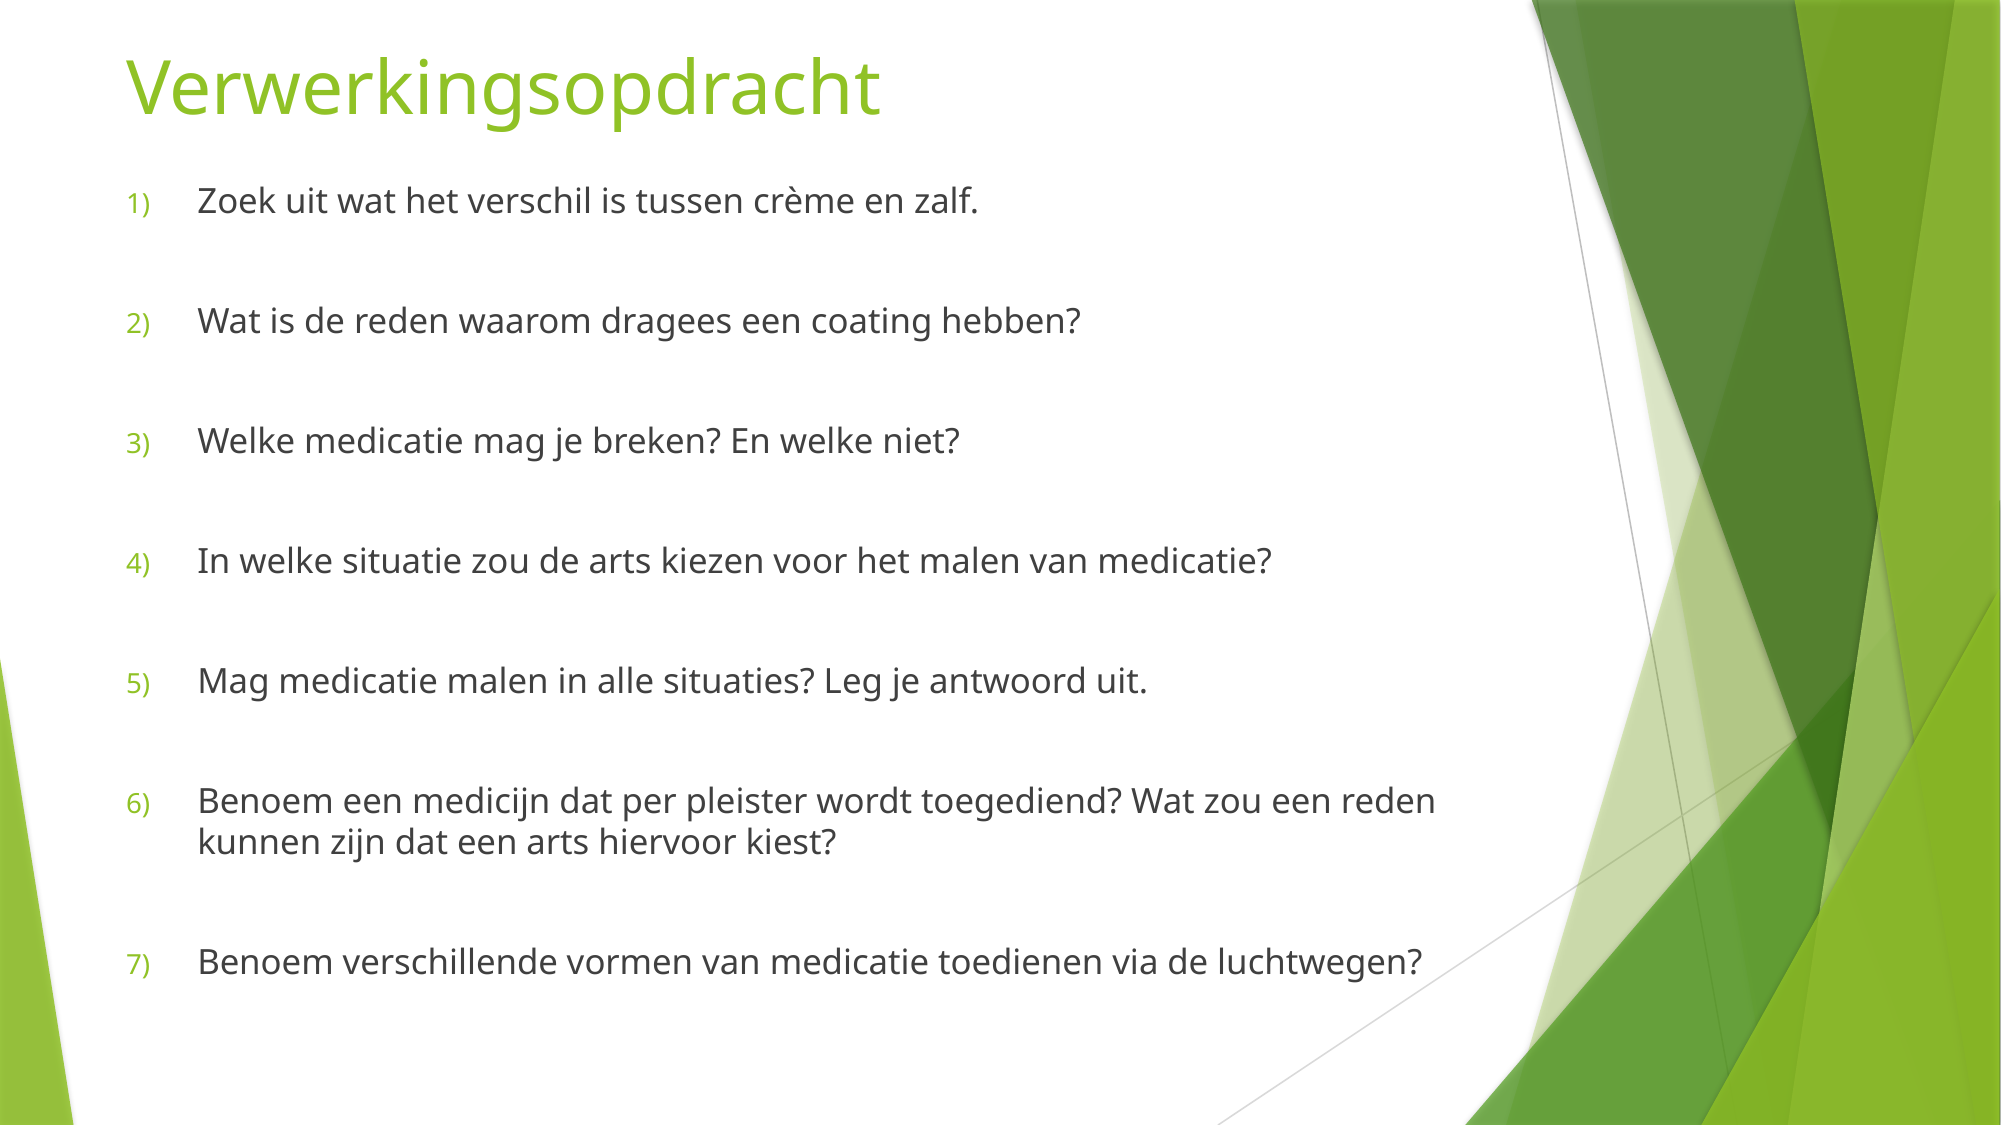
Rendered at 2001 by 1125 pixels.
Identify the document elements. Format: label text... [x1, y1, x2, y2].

list Zoek uit wat het verschil is tussen crème en zalf. Wat is de reden waarom dragees een coating hebben? Welke medicatie mag je breken? En welke niet? In welke situatie zou de arts kiezen voor het malen van medicatie? Mag medicatie malen in alle situaties? Leg je antwoord uit. Benoem een medicijn dat per pleister wordt toegediend? Wat zou een reden kunnen zijn dat een arts hiervoor kiest? Benoem verschillende vormen van medicatie toedienen via de luchtwegen? [111, 171, 1522, 992]
title Verwerkingsopdracht [111, 32, 1522, 148]
